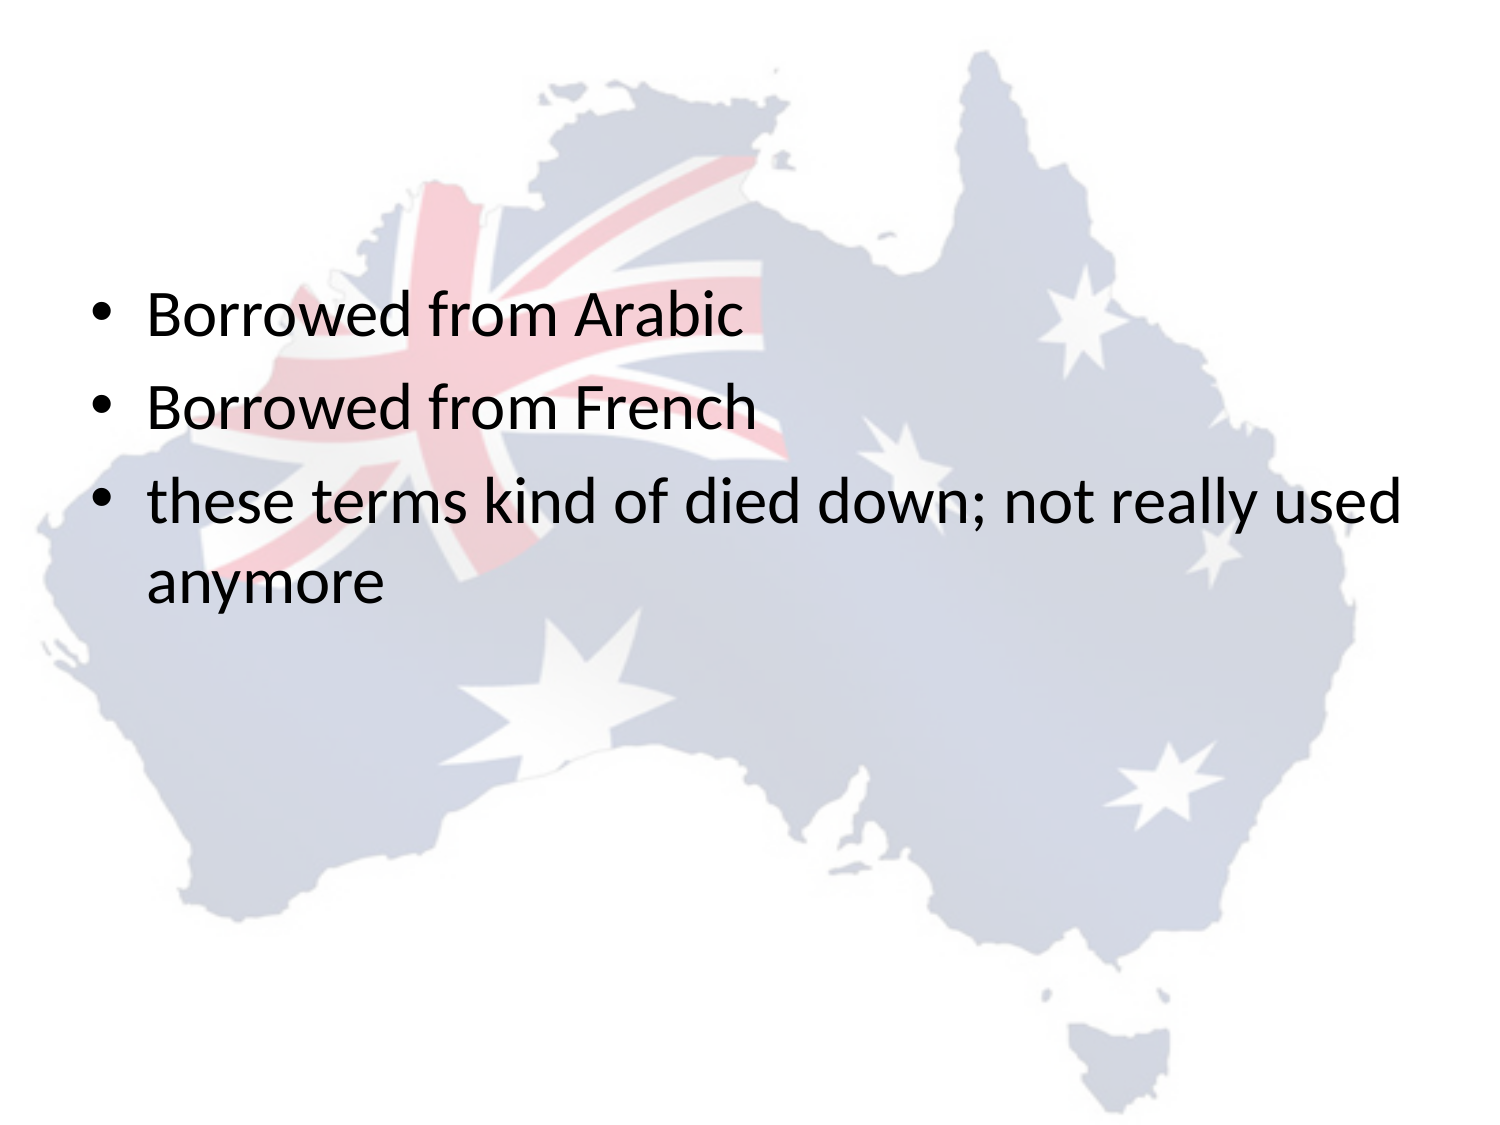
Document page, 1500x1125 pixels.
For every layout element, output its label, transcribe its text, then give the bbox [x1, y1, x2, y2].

list Borrowed from Arabic Borrowed from French these terms kind of died down; not really used anymore [75, 262, 1425, 1005]
